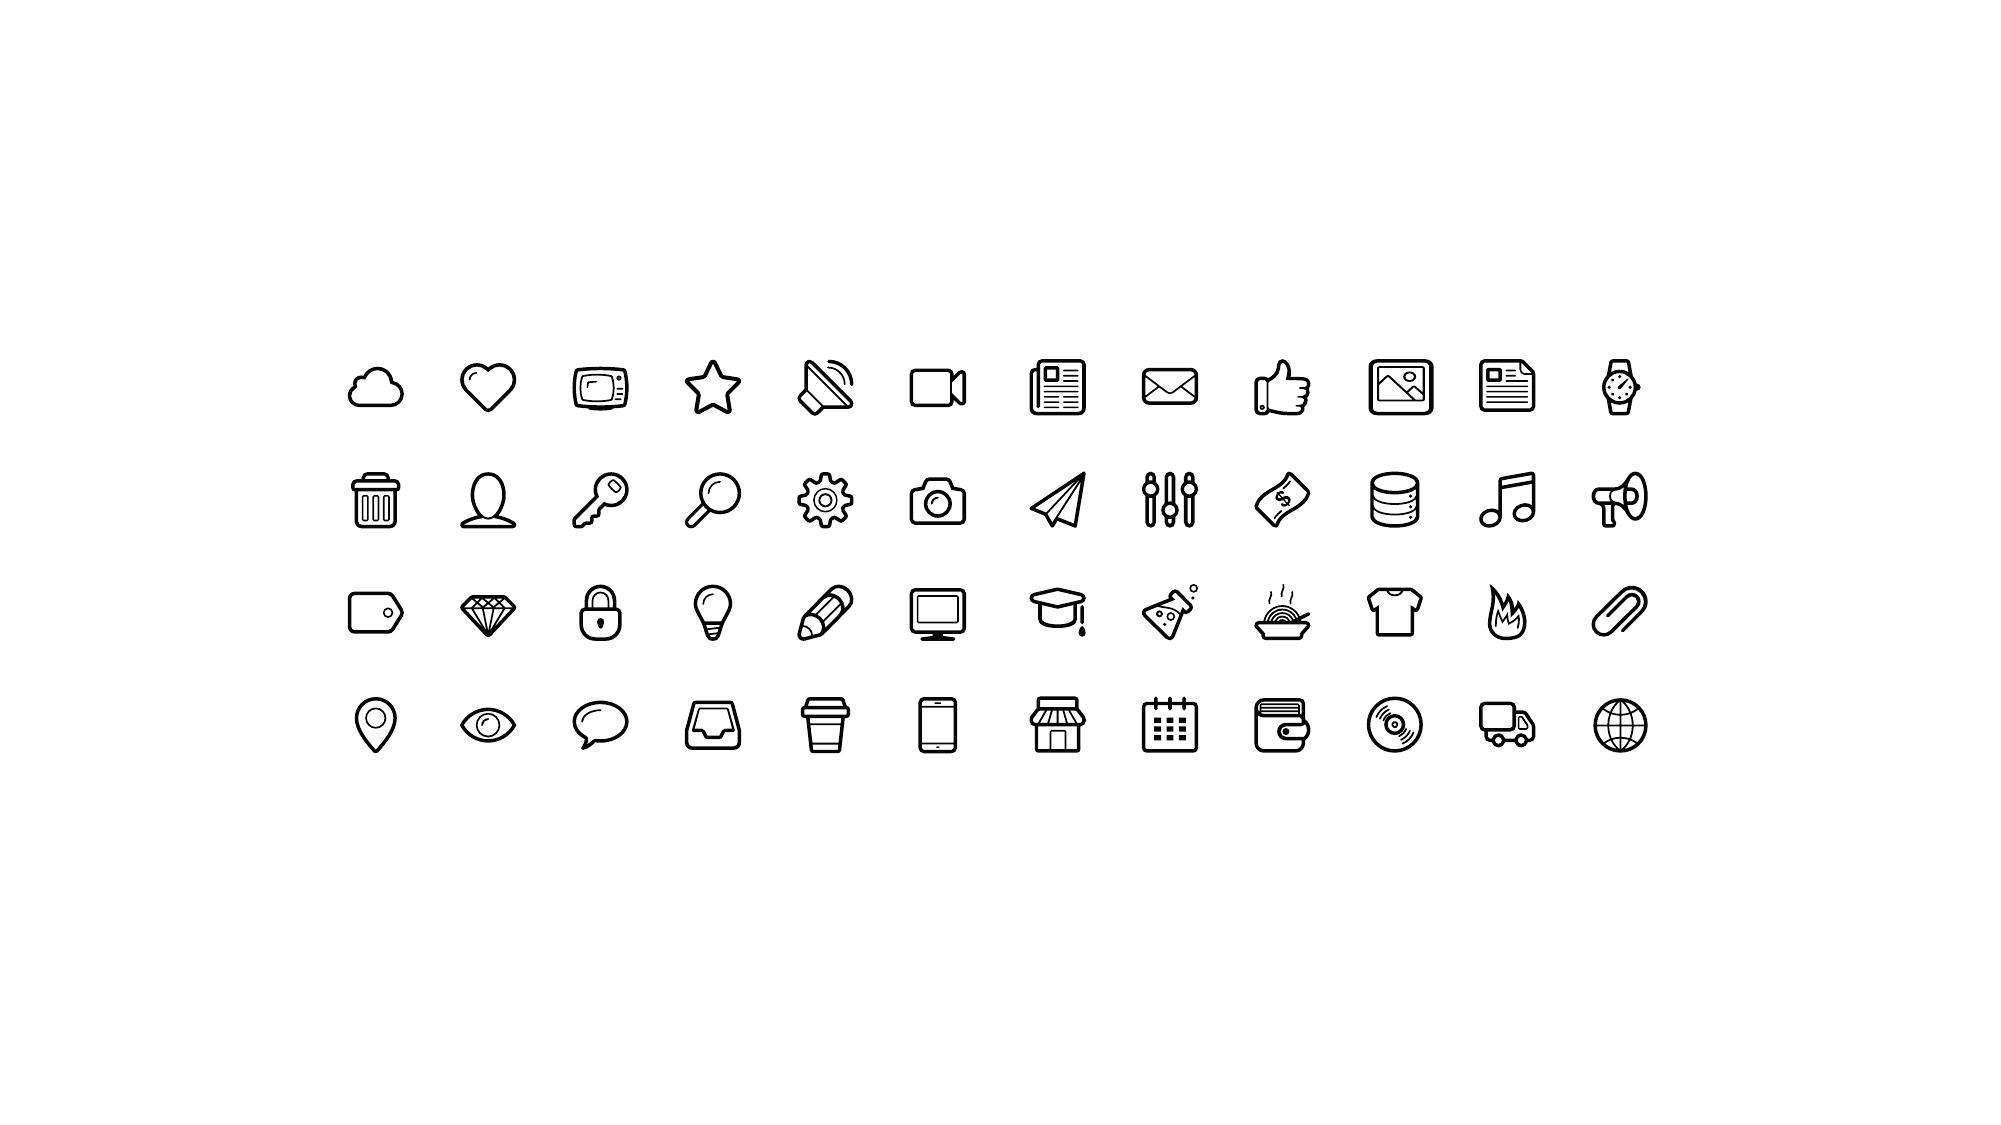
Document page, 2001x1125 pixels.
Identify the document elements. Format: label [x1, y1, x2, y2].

text_box [572, 472, 629, 529]
text_box [1366, 587, 1423, 637]
text_box [1593, 698, 1648, 753]
text_box [572, 700, 629, 750]
text_box [1029, 587, 1086, 637]
text_box [460, 595, 517, 638]
text_box [1479, 701, 1536, 748]
text_box [351, 472, 401, 529]
text_box [1254, 471, 1311, 528]
text_box [347, 591, 404, 634]
text_box [1254, 359, 1311, 416]
text_box [1166, 726, 1174, 732]
text_box [1254, 583, 1311, 641]
text_box [1154, 735, 1162, 741]
text_box [1487, 583, 1527, 641]
text_box [1178, 735, 1186, 741]
text_box [475, 712, 501, 738]
text_box [572, 366, 629, 411]
text_box [1366, 696, 1423, 753]
text_box [460, 363, 517, 413]
text_box [1029, 696, 1086, 753]
text_box [1282, 728, 1290, 736]
text_box [692, 707, 735, 740]
text_box [1029, 471, 1086, 528]
text_box [1254, 698, 1311, 753]
text_box [797, 472, 854, 529]
text_box [1368, 359, 1434, 416]
text_box [372, 495, 380, 522]
text_box [1591, 585, 1648, 637]
text_box [1178, 726, 1186, 732]
text_box [684, 700, 742, 750]
text_box [1602, 359, 1641, 416]
text_box [579, 584, 622, 641]
text_box [909, 588, 966, 641]
text_box [481, 718, 490, 727]
text_box [797, 359, 854, 416]
text_box [685, 359, 742, 415]
text_box [693, 584, 733, 641]
text_box [382, 495, 390, 522]
text_box [1370, 471, 1420, 528]
text_box [918, 696, 958, 754]
text_box [347, 366, 404, 408]
text_box [800, 697, 851, 754]
text_box [1591, 471, 1648, 528]
text_box [1141, 583, 1199, 641]
text_box [1141, 696, 1199, 753]
text_box [909, 477, 966, 525]
text_box [1141, 471, 1199, 528]
text_box [1029, 359, 1086, 416]
text_box [361, 495, 369, 522]
text_box [365, 707, 387, 729]
text_box [1154, 717, 1162, 723]
text_box [1166, 717, 1174, 723]
text_box [354, 697, 397, 754]
text_box [1166, 735, 1174, 741]
text_box [1178, 717, 1186, 723]
text_box [797, 584, 854, 641]
text_box [460, 707, 517, 743]
text_box [460, 472, 517, 529]
text_box [1154, 726, 1162, 732]
text_box [1141, 367, 1199, 405]
text_box [684, 472, 742, 529]
text_box [1479, 359, 1536, 412]
text_box [909, 368, 967, 408]
text_box [1479, 471, 1536, 528]
